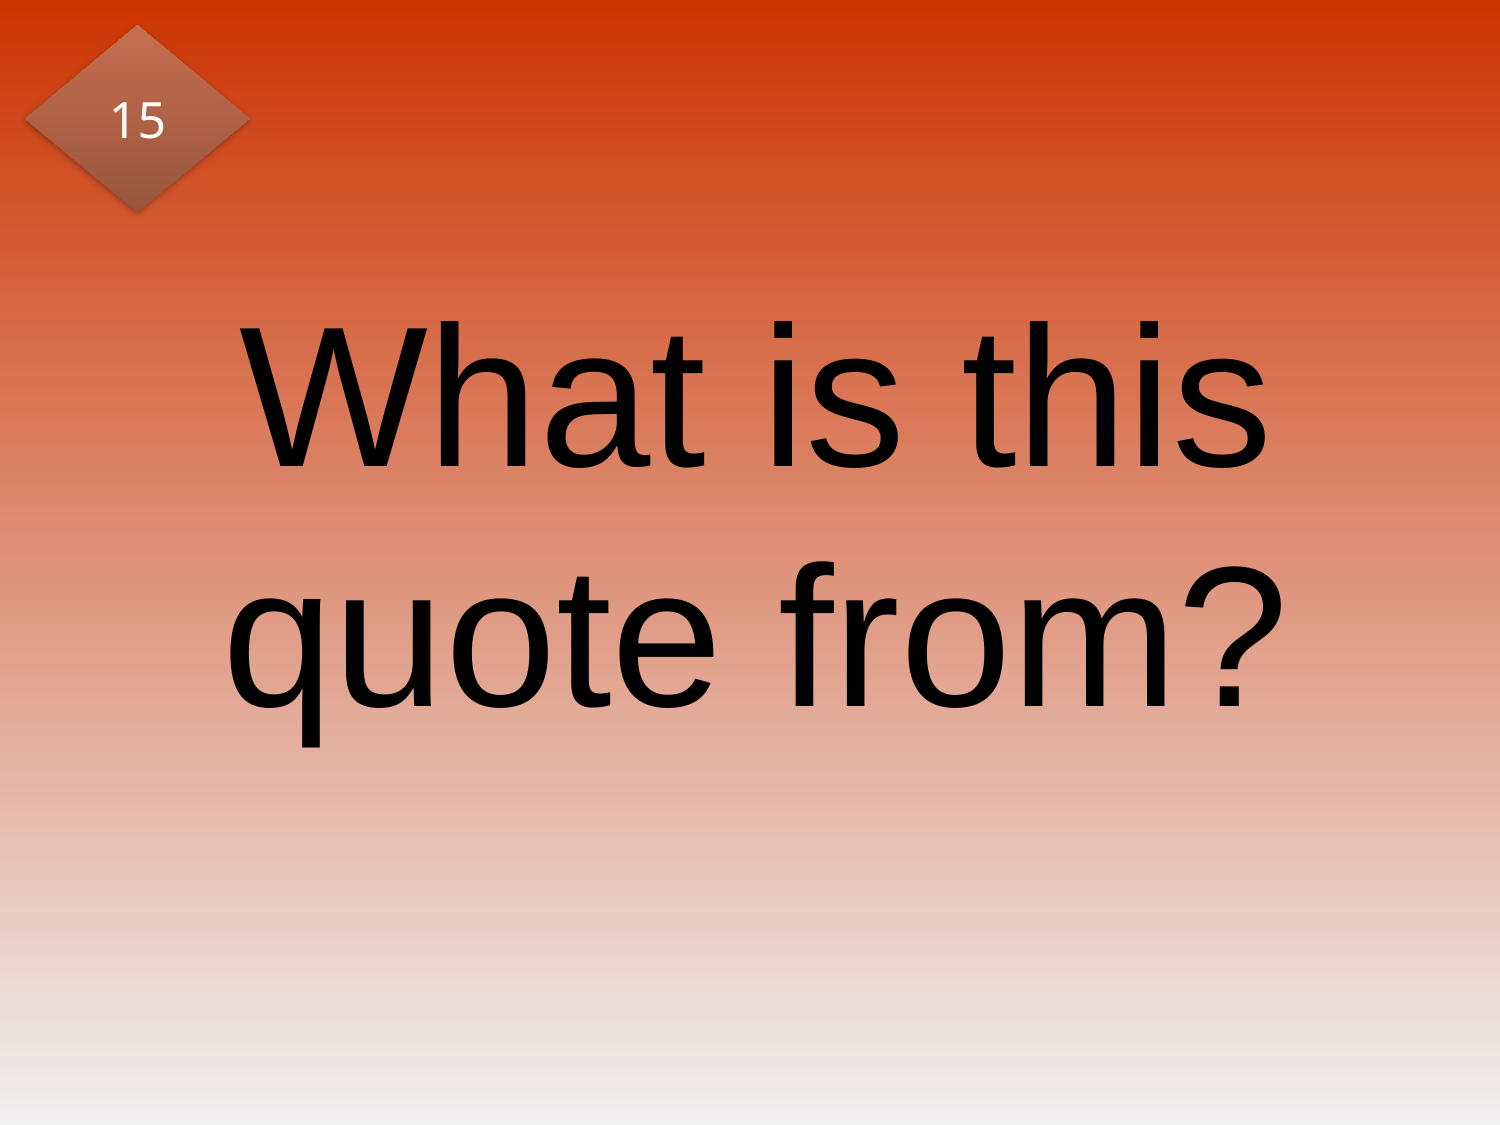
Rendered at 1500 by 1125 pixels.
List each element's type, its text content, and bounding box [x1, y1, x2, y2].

text_box 15 [24, 24, 250, 213]
title What is this quote from? [112, 137, 1401, 876]
